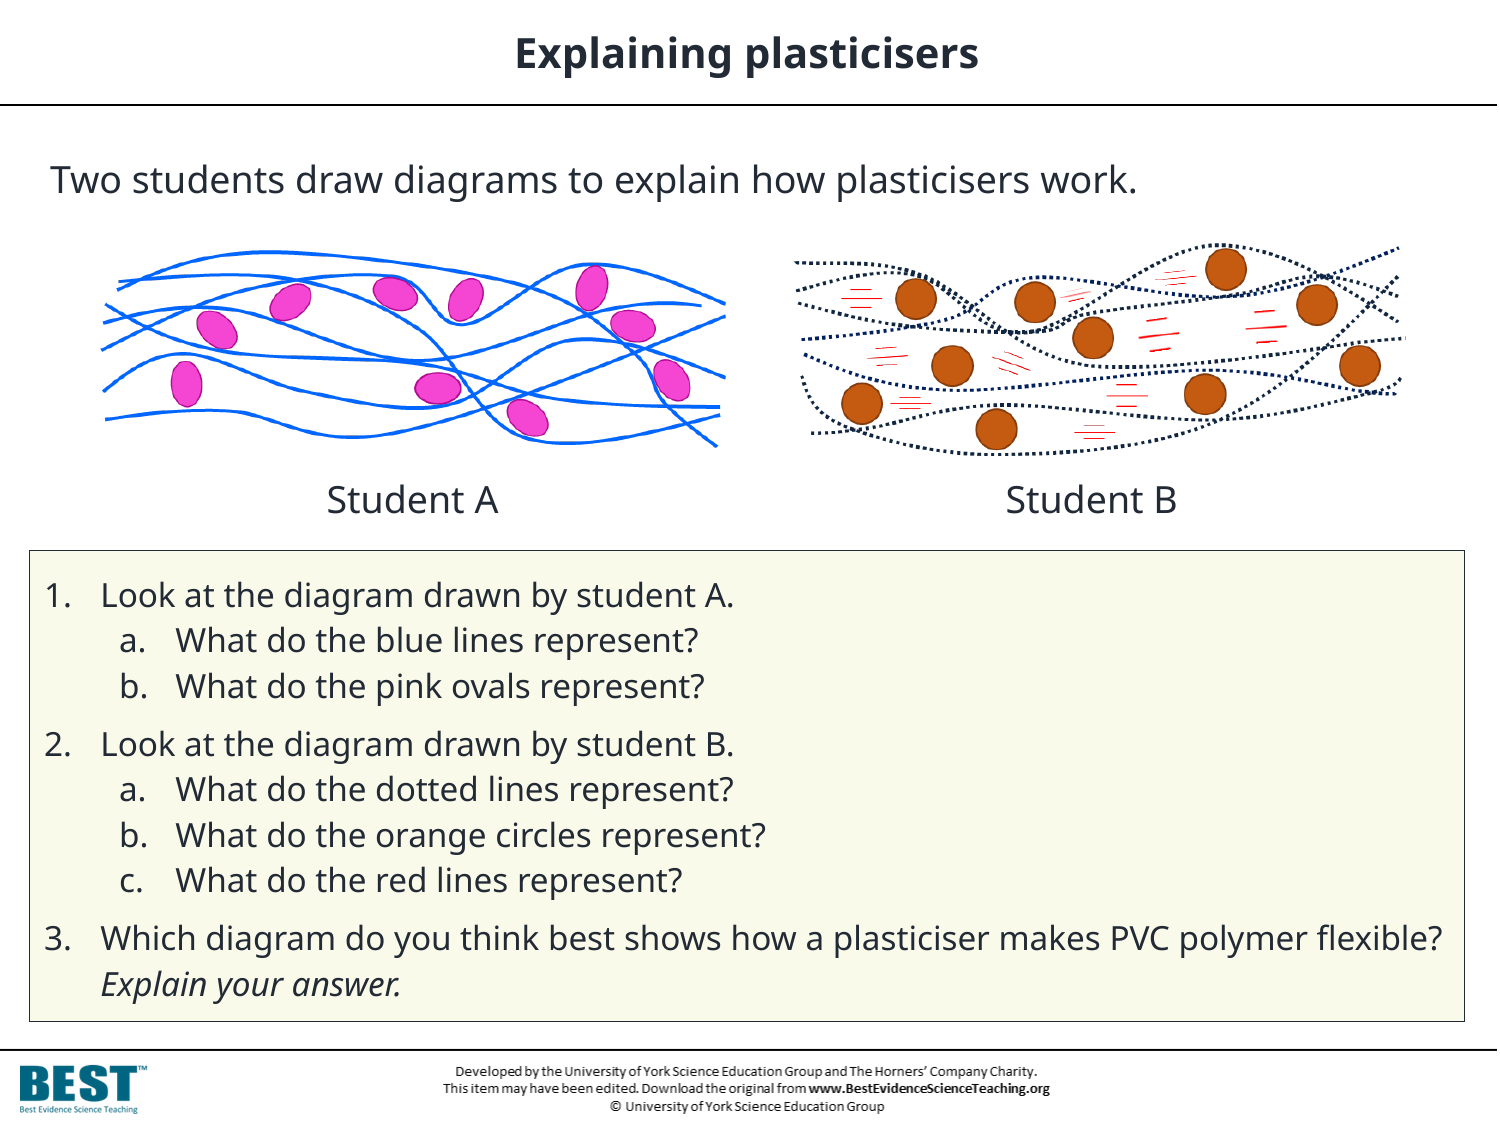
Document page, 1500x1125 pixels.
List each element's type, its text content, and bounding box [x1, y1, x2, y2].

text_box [100, 243, 1406, 530]
text_box Explaining plasticisers [23, 4, 1471, 99]
picture [0, 104, 1498, 1125]
